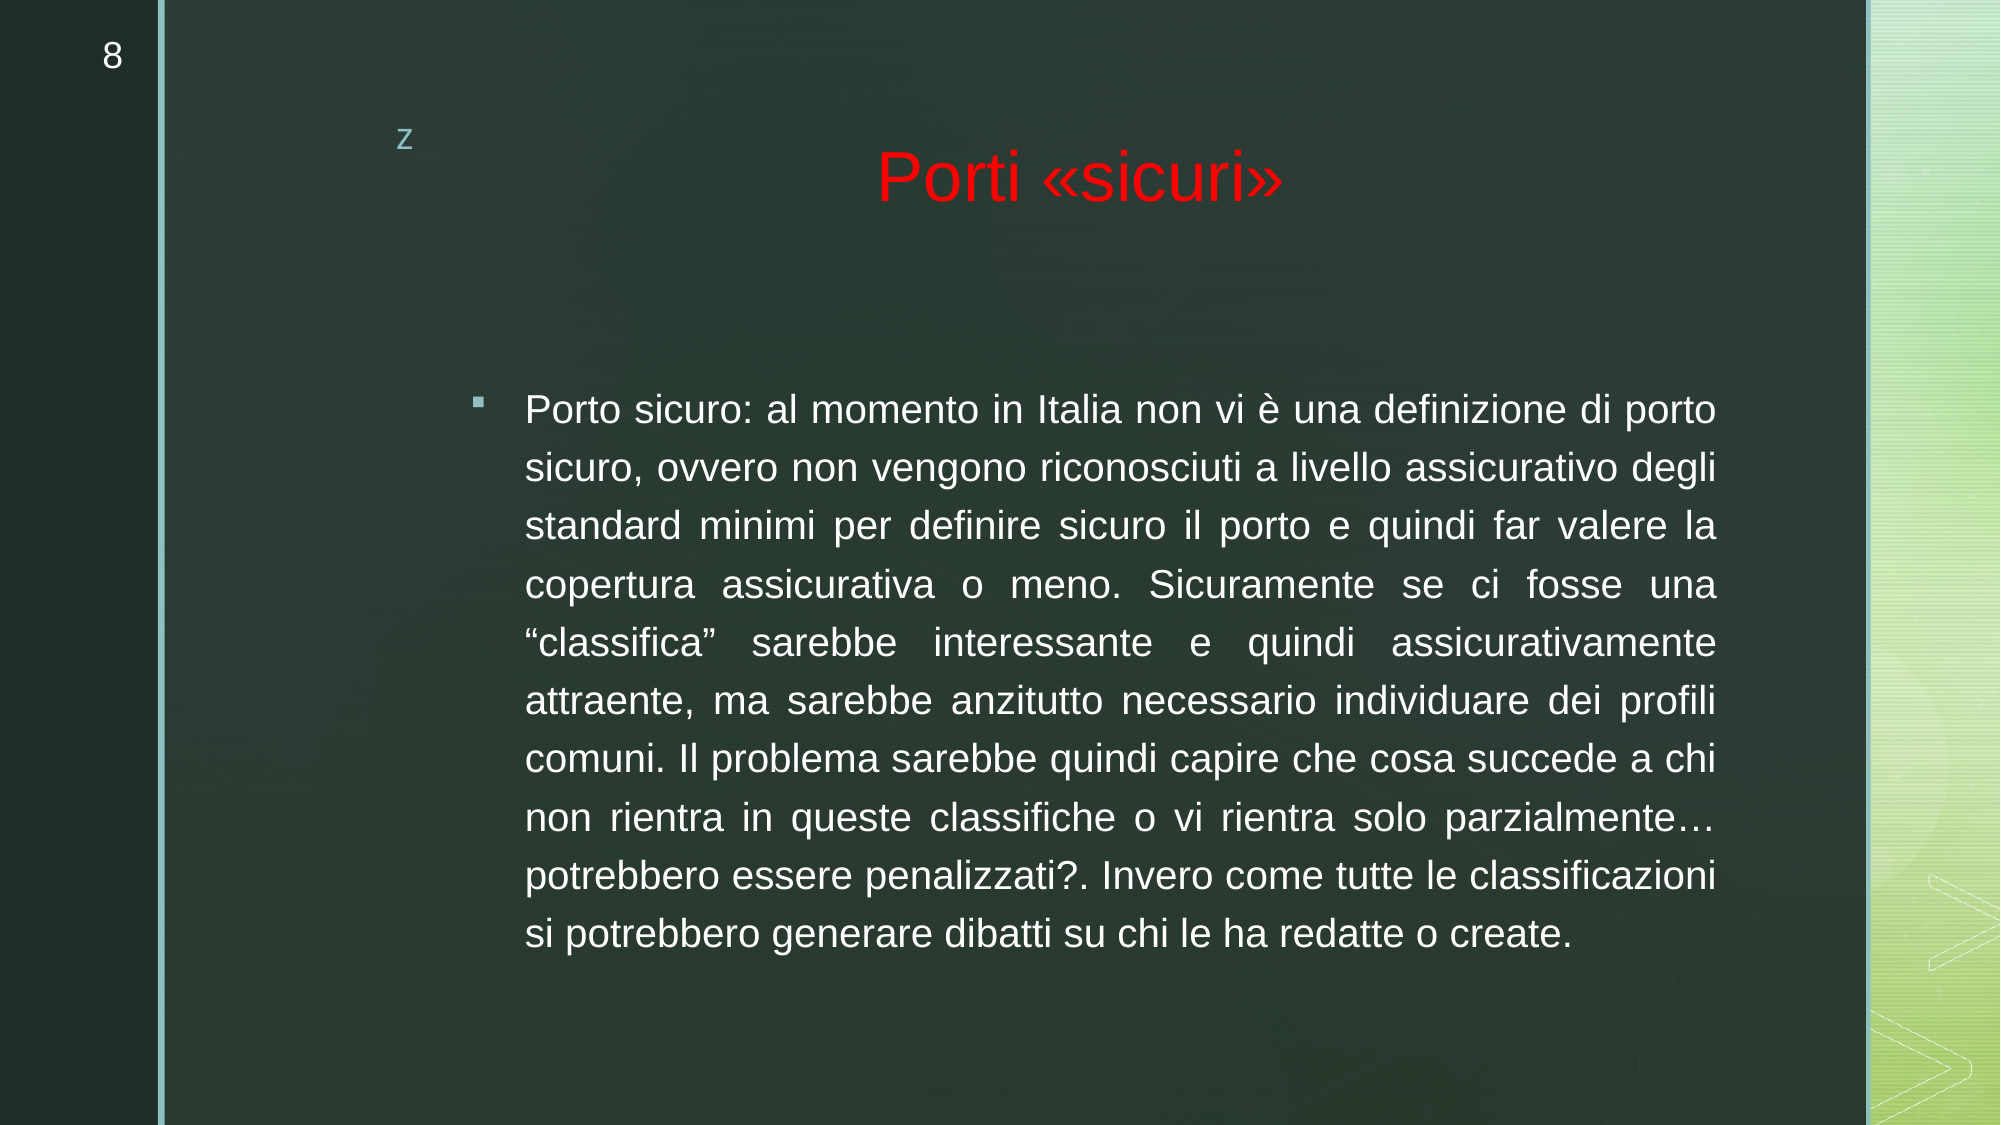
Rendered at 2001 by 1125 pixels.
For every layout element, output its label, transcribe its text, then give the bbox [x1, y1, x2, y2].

title Porti «sicuri» [428, 132, 1734, 310]
list Porto sicuro: al momento in Italia non vi è una definizione di porto sicuro, ovvero non vengono riconosciuti a livello assicurativo degli standard minimi per definire sicuro il porto e quindi far valere la copertura assicurativa o meno. Sicuramente se ci fosse una “classifica” sarebbe interessante e quindi assicurativamente attraente, ma sarebbe anzitutto necessario individuare dei profili comuni. Il problema sarebbe quindi capire che cosa succede a chi non rientra in queste classifiche o vi rientra solo parzialmente…potrebbero essere penalizzati?. Invero come tutte le classificazioni si potrebbero generare dibatti su chi le ha redatte o create. [454, 336, 1734, 993]
picture [1871, 0, 2001, 1125]
slide_number 8 [25, 26, 131, 80]
